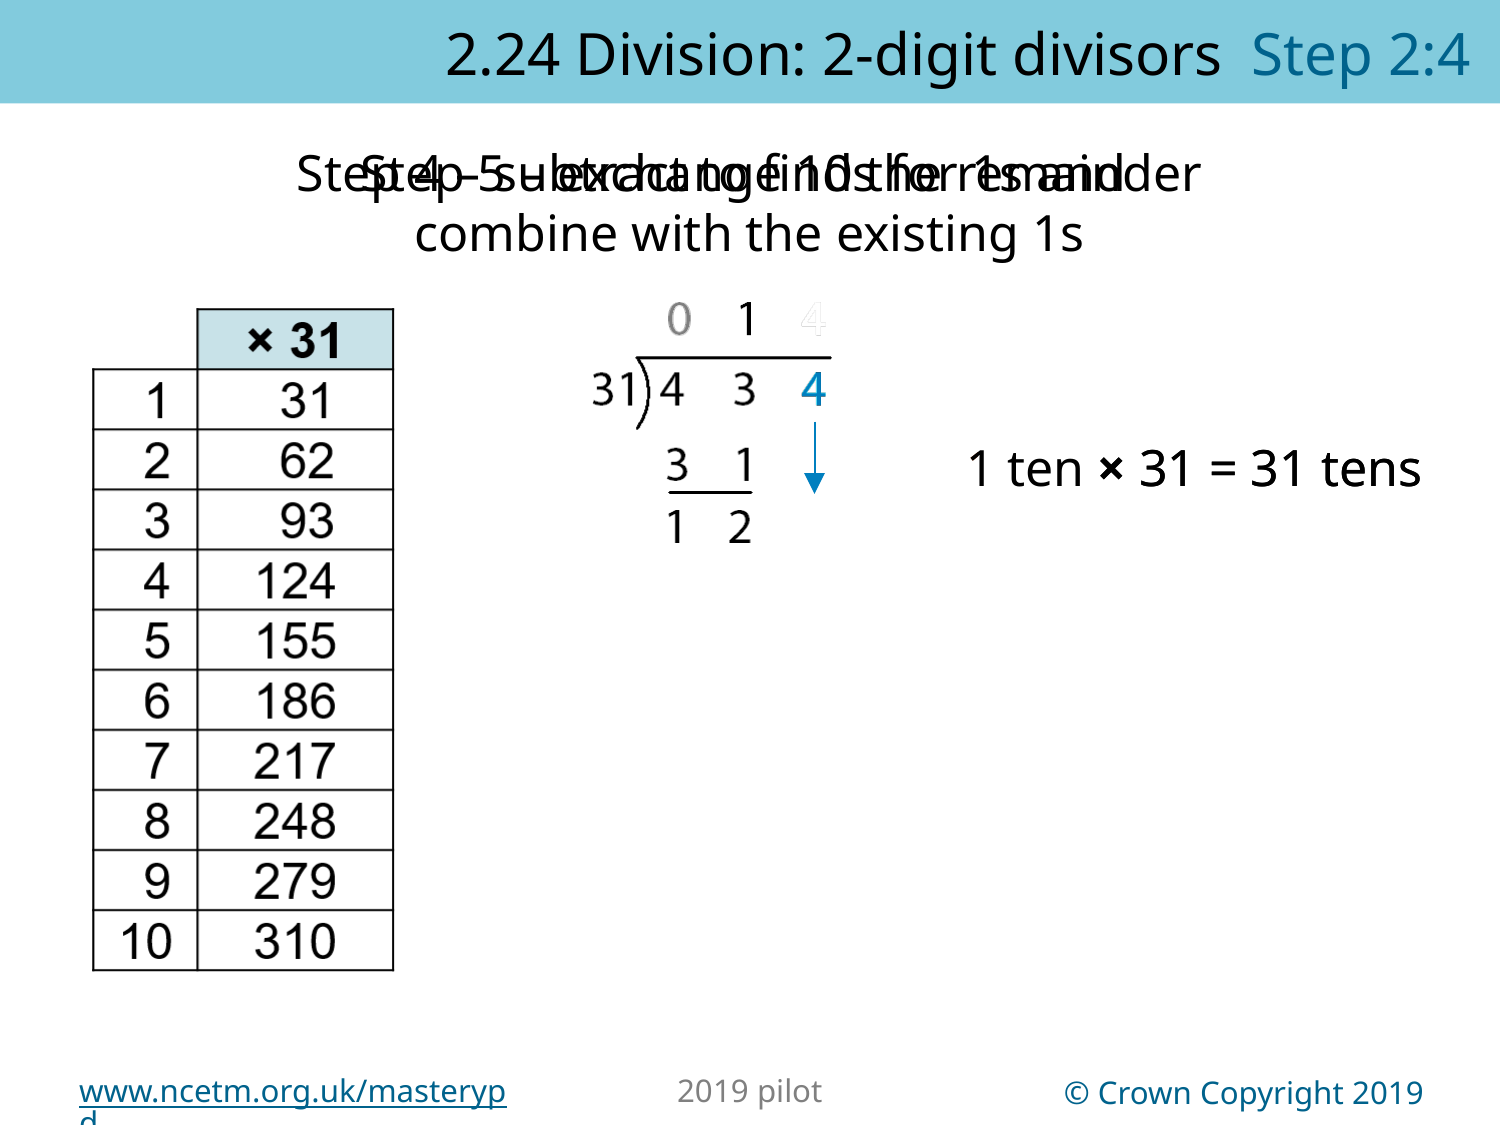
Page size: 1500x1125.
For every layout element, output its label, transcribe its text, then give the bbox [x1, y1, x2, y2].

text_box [972, 429, 1416, 506]
picture [91, 292, 396, 1001]
picture [654, 363, 837, 441]
list 2.24 Division: 2-digit divisors Step 2:4 [0, 0, 1500, 104]
text_box Step 5 – exchange 10s for 1s and combine with the existing 1s [17, 133, 1483, 269]
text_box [587, 292, 849, 561]
